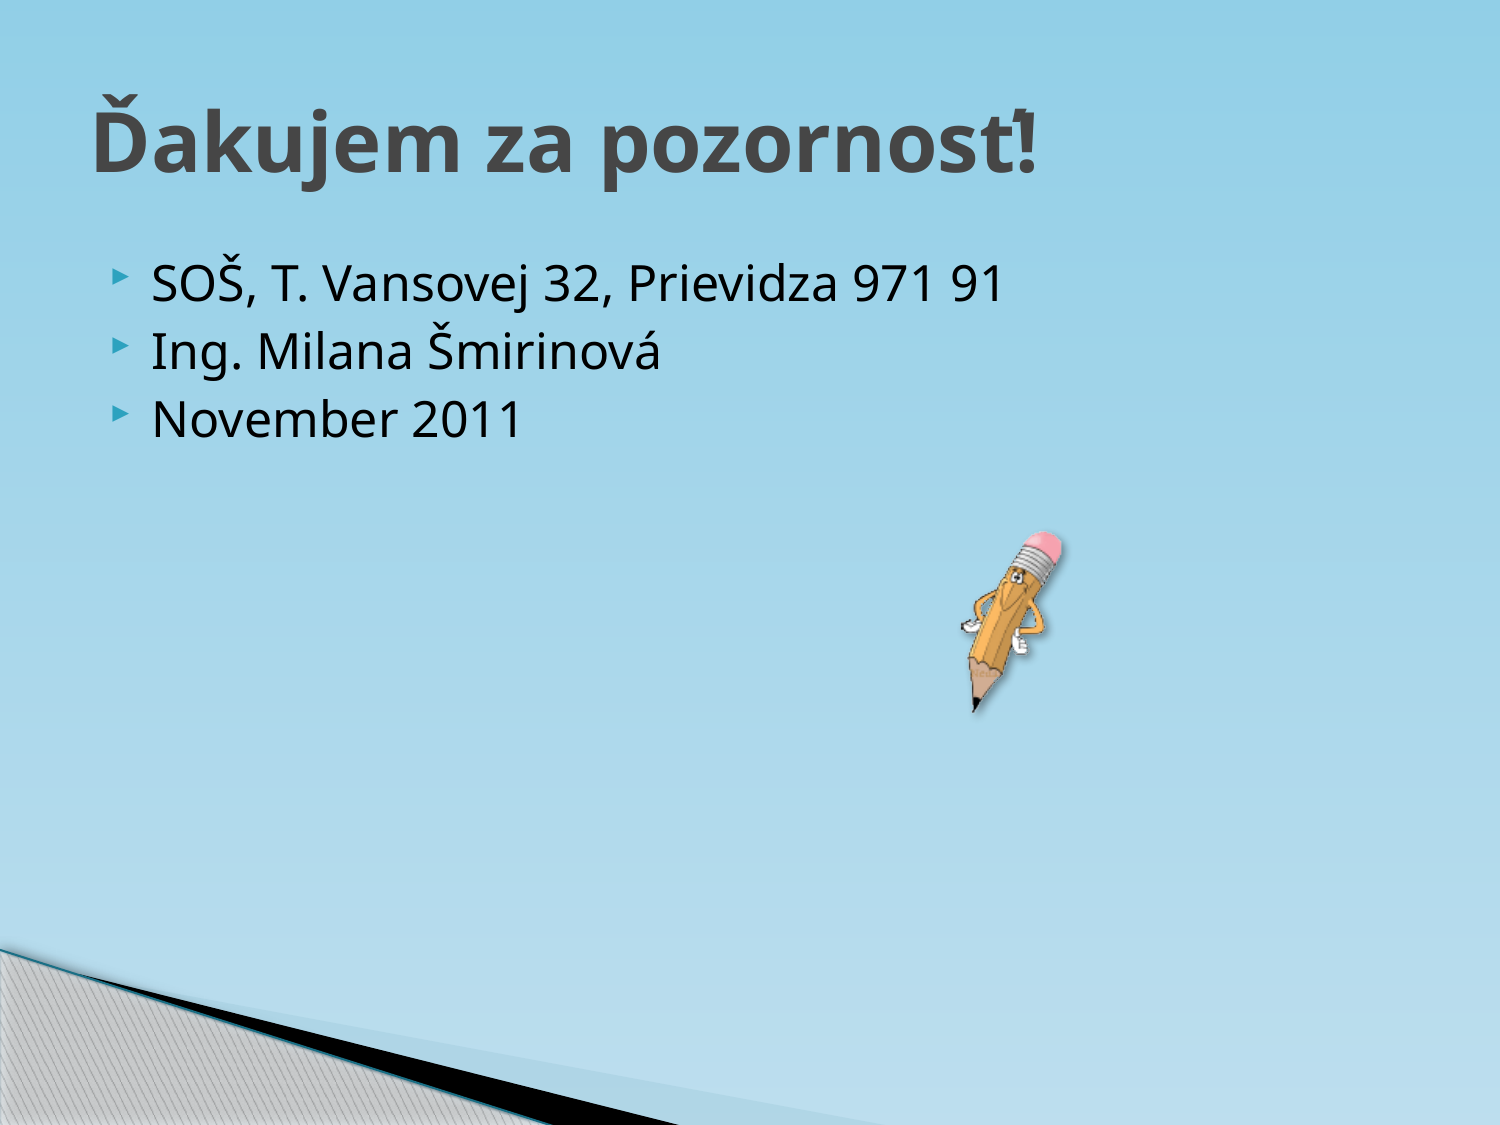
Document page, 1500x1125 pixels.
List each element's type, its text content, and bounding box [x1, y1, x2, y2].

picture [903, 527, 1168, 865]
title Ďakujem za pozornosť! [75, 45, 1425, 233]
list SOŠ, T. Vansovej 32, Prievidza 971 91 Ing. Milana Šmirinová November 2011 [76, 243, 1427, 986]
